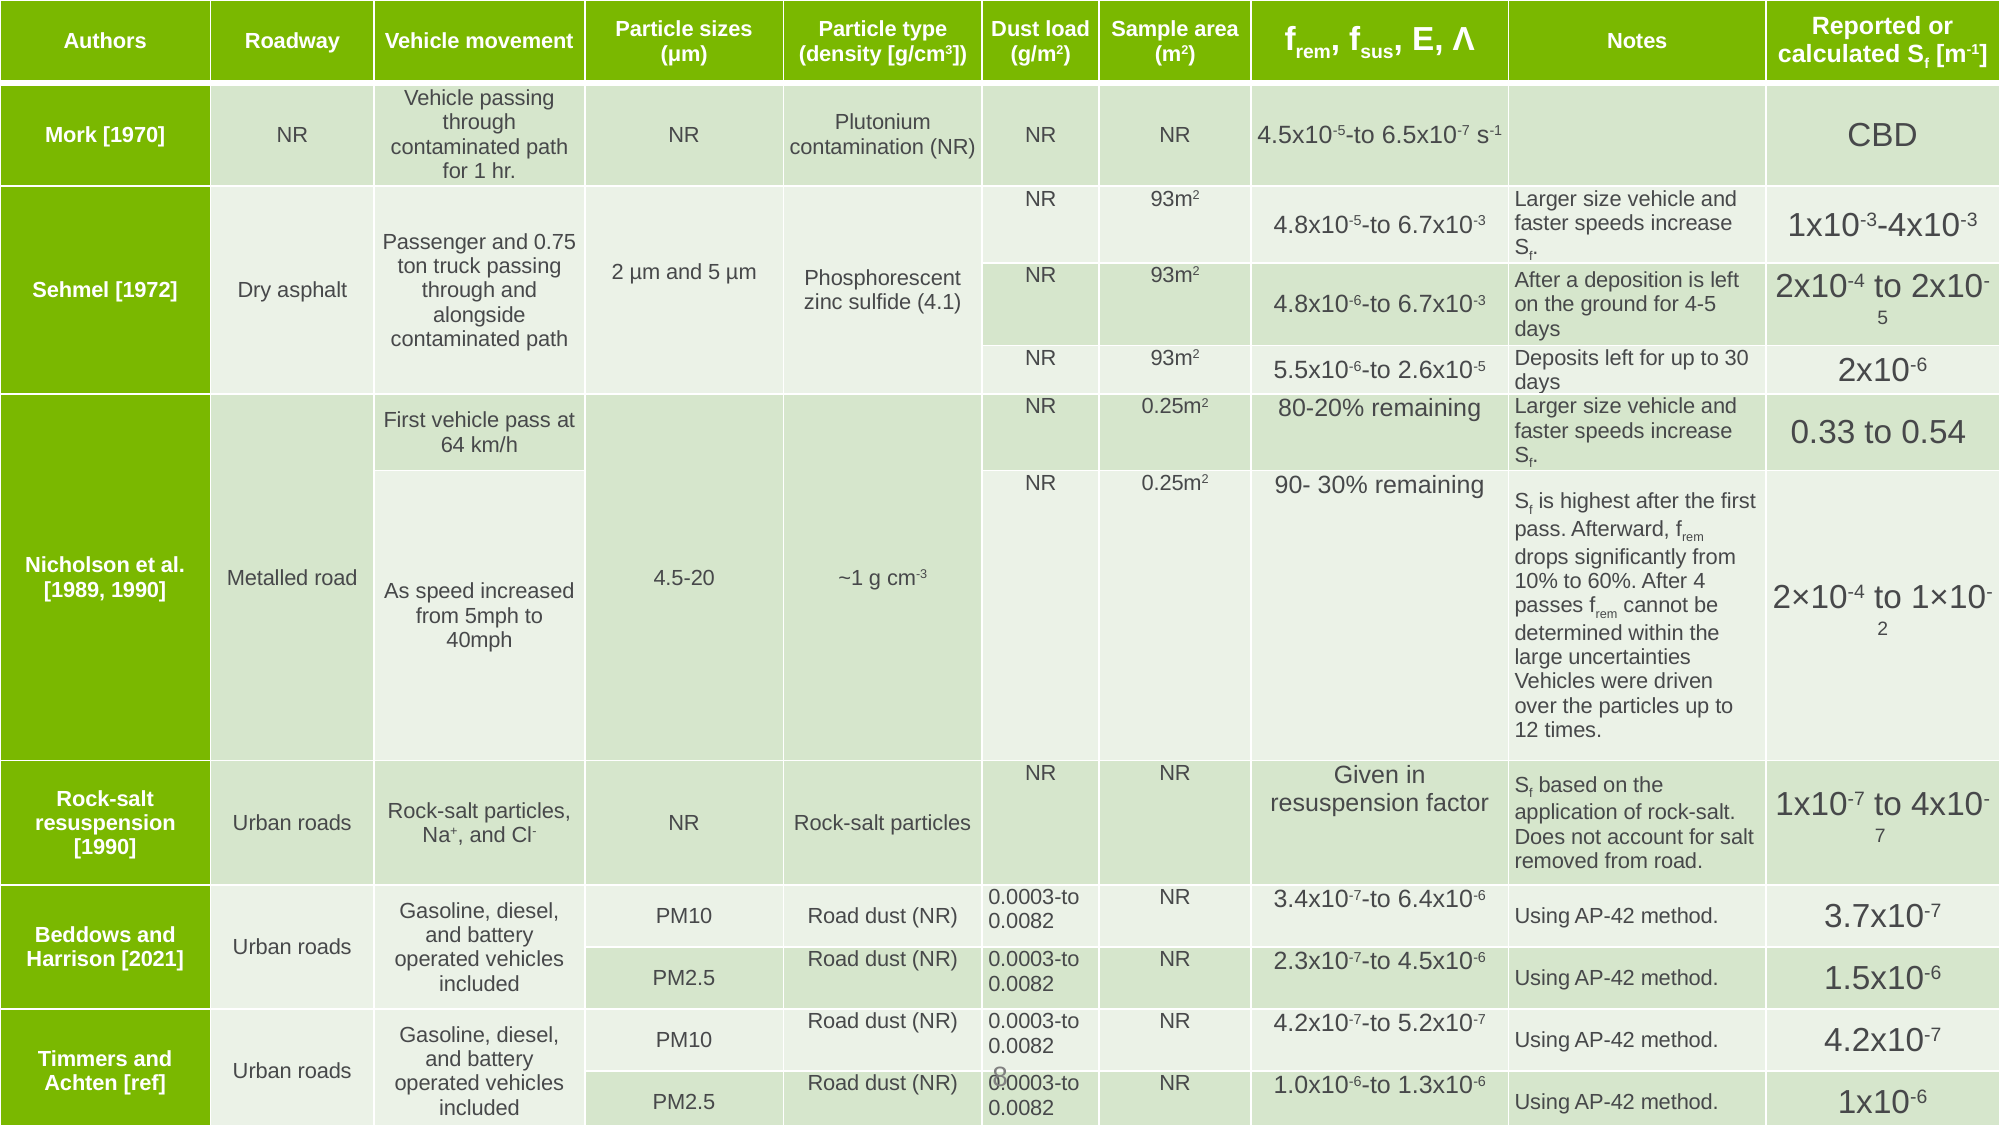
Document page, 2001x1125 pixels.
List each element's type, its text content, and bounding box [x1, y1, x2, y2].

table_header Reported or calculated Sf [m-1] [1767, 1, 1999, 80]
table_cell 0.0003-to 0.0082 [983, 1072, 1098, 1125]
table_cell Metalled road [211, 395, 373, 760]
table_cell PM2.5 [586, 948, 783, 1008]
table_cell Using AP-42 method. [1509, 1010, 1765, 1070]
table_cell Road dust (NR) [784, 886, 981, 946]
table_cell Urban roads [211, 1010, 373, 1125]
table_cell Dry asphalt [211, 187, 373, 393]
table_cell NR [1100, 886, 1250, 946]
table_cell 0.25m2 [1100, 471, 1250, 760]
table_cell PM10 [586, 1010, 783, 1070]
table_cell Gasoline, diesel, and battery operated vehicles included [375, 1010, 584, 1125]
table_header Sample area (m2) [1100, 1, 1250, 80]
table_cell 2x10-4 to 2x10-5 [1767, 264, 1999, 345]
table_cell 1.0x10-6-to 1.3x10-6 [1252, 1072, 1508, 1125]
table_cell Rock-salt particles [784, 761, 981, 884]
table_cell NR [1100, 761, 1250, 884]
table_cell [1509, 86, 1765, 185]
table_cell Rock-salt particles, Na+, and Cl- [375, 761, 584, 884]
table_cell After a deposition is left on the ground for 4-5 days [1509, 264, 1765, 345]
table_header Particle sizes (μm) [586, 1, 783, 80]
table_cell Gasoline, diesel, and battery operated vehicles included [375, 886, 584, 1008]
table_cell 1x10-7 to 4x10-7 [1767, 761, 1999, 884]
table_cell 3.4x10-7-to 6.4x10-6 [1252, 886, 1508, 946]
table_cell Urban roads [211, 761, 373, 884]
table_cell Larger size vehicle and faster speeds increase Sf. [1509, 187, 1765, 262]
table_cell 4.5x10-5-to 6.5x10-7 s-1 [1252, 86, 1508, 185]
table_cell PM10 [586, 886, 783, 946]
table_cell 4.5-20 [586, 395, 783, 760]
table_cell Sehmel [1972] [1, 187, 210, 393]
slide_number 8 [950, 1061, 1050, 1092]
table_cell NR [586, 761, 783, 884]
table_cell 0.0003-to 0.0082 [983, 1010, 1098, 1070]
table_cell 90- 30% remaining [1252, 471, 1508, 760]
table_cell Rock-salt resuspension [1990] [1, 761, 210, 884]
table_cell 4.2x10-7-to 5.2x10-7 [1252, 1010, 1508, 1070]
table_cell 1x10-3-4x10-3 [1767, 187, 1999, 262]
table_cell Passenger and 0.75 ton truck passing through and alongside contaminated path [375, 187, 584, 393]
table_cell 2×10-4 to 1×10-2 [1767, 471, 1999, 760]
table_header Authors [1, 1, 210, 80]
table_header Particle type (density [g/cm3]) [784, 1, 981, 80]
table_cell Nicholson et al. [1989, 1990] [1, 395, 210, 760]
table_cell NR [586, 86, 783, 185]
table_cell NR [983, 86, 1098, 185]
table_cell First vehicle pass at 64 km/h [375, 395, 584, 470]
table_cell 2.3x10-7-to 4.5x10-6 [1252, 948, 1508, 1008]
table_cell Deposits left for up to 30 days [1509, 346, 1765, 393]
table_cell Plutonium contamination (NR) [784, 86, 981, 185]
table_cell Road dust (NR) [784, 1010, 981, 1070]
table_cell 0.0003-to 0.0082 [983, 948, 1098, 1008]
table_cell NR [983, 187, 1098, 262]
table_cell NR [1100, 1072, 1250, 1125]
table_cell 2x10-6 [1767, 346, 1999, 393]
table_cell 0.0003-to 0.0082 [983, 886, 1098, 946]
table_cell 93m2 [1100, 187, 1250, 262]
table_cell Using AP-42 method. [1509, 1072, 1765, 1125]
table_cell Larger size vehicle and faster speeds increase Sf. [1509, 395, 1765, 470]
table_cell Using AP-42 method. [1509, 948, 1765, 1008]
table_cell Sf based on the application of rock-salt. Does not account for salt removed from road. [1509, 761, 1765, 884]
table_cell NR [983, 471, 1098, 760]
table_cell Mork [1970] [1, 86, 210, 185]
table_cell 4.8x10-6-to 6.7x10-3 [1252, 264, 1508, 345]
table_cell NR [1100, 86, 1250, 185]
table_cell Sf is highest after the first pass. Afterward, frem drops significantly from 10% to 60%. After 4 passes frem cannot be determined within the large uncertainties Vehicles were driven over the particles up to 12 times. [1509, 471, 1765, 760]
table_cell Road dust (NR) [784, 1072, 981, 1125]
table_cell NR [211, 86, 373, 185]
table_cell CBD [1767, 86, 1999, 185]
table_header Roadway [211, 1, 373, 80]
table_cell 5.5x10-6-to 2.6x10-5 [1252, 346, 1508, 393]
table_cell 93m2 [1100, 346, 1250, 393]
table_cell 4.2x10-7 [1767, 1010, 1999, 1070]
table_cell Road dust (NR) [784, 948, 981, 1008]
table_cell 4.8x10-5-to 6.7x10-3 [1252, 187, 1508, 262]
table_cell 1x10-6 [1767, 1072, 1999, 1125]
table_cell 93m2 [1100, 264, 1250, 345]
table_cell Given in resuspension factor [1252, 761, 1508, 884]
table_cell NR [983, 395, 1098, 470]
table_cell 2 µm and 5 µm [586, 187, 783, 393]
table_header Dust load (g/m2) [983, 1, 1098, 80]
table_cell Vehicle passing through contaminated path for 1 hr. [375, 86, 584, 185]
table_cell PM2.5 [586, 1072, 783, 1125]
table_cell Beddows and Harrison [2021] [1, 886, 210, 1008]
table_cell Using AP-42 method. [1509, 886, 1765, 946]
table_cell 1.5x10-6 [1767, 948, 1999, 1008]
table_cell 3.7x10-7 [1767, 886, 1999, 946]
table_header frem, fsus, E, Λ [1252, 1, 1508, 80]
table_cell As speed increased from 5mph to 40mph [375, 471, 584, 760]
table_cell 0.25m2 [1100, 395, 1250, 470]
table_cell NR [983, 761, 1098, 884]
table_cell NR [983, 346, 1098, 393]
table_cell Urban roads [211, 886, 373, 1008]
table_cell NR [1100, 1010, 1250, 1070]
table_cell 80-20% remaining [1252, 395, 1508, 470]
table_cell NR [983, 264, 1098, 345]
table_cell Phosphorescent zinc sulfide (4.1) [784, 187, 981, 393]
table_cell 0.33 to 0.54 [1767, 395, 1999, 470]
table_cell Timmers and Achten [ref] [1, 1010, 210, 1125]
table_cell ~1 g cm-3 [784, 395, 981, 760]
table_header Notes [1509, 1, 1765, 80]
table_header Vehicle movement [375, 1, 584, 80]
table_cell NR [1100, 948, 1250, 1008]
